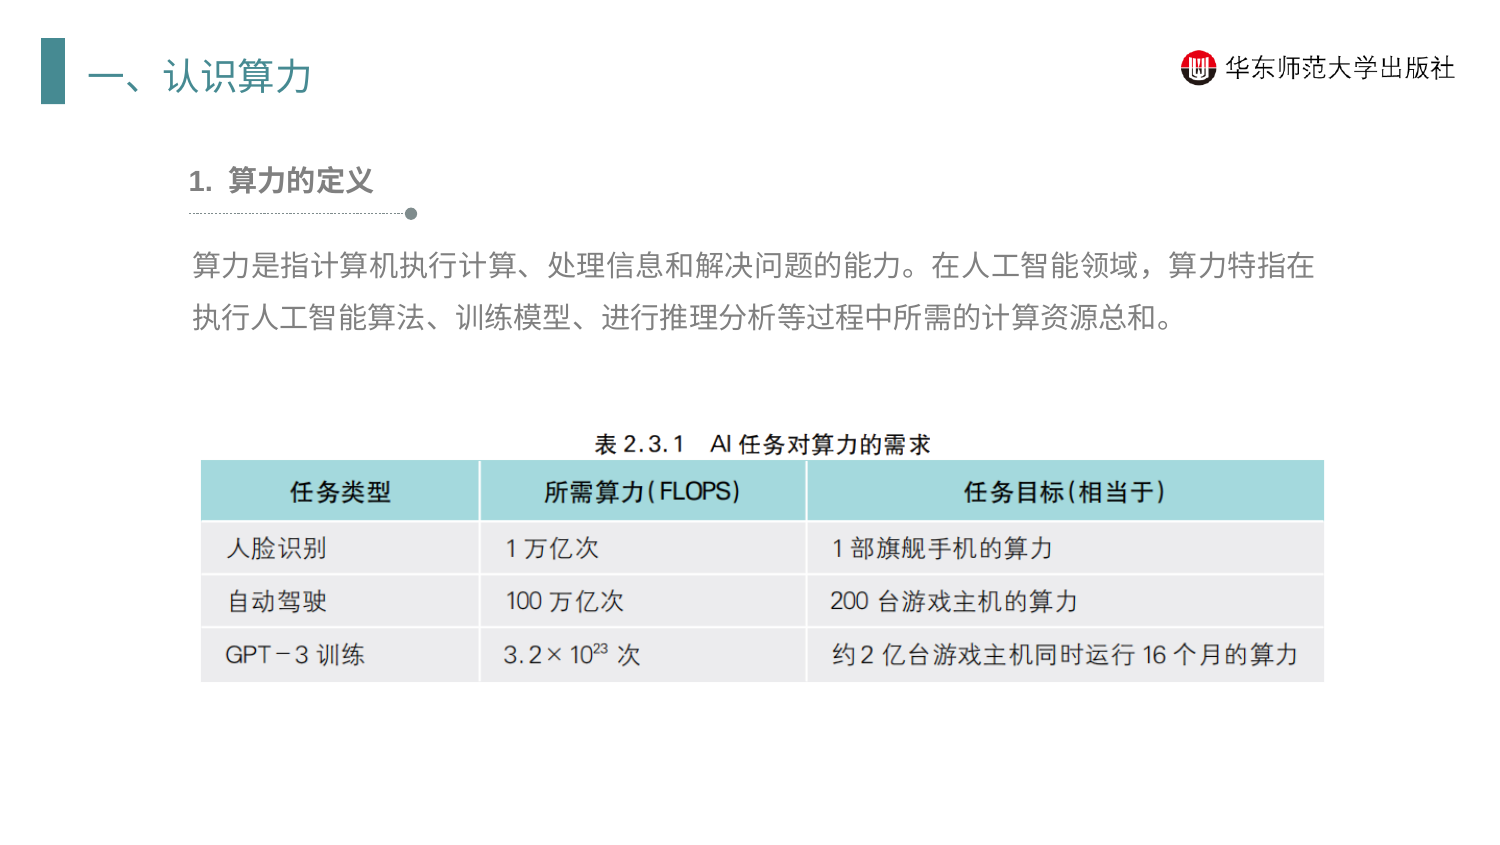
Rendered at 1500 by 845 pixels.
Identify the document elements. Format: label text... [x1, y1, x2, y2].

text_box 一、认识算力 [76, 47, 615, 104]
picture [1181, 38, 1485, 86]
picture [182, 409, 1340, 707]
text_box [177, 155, 1332, 344]
